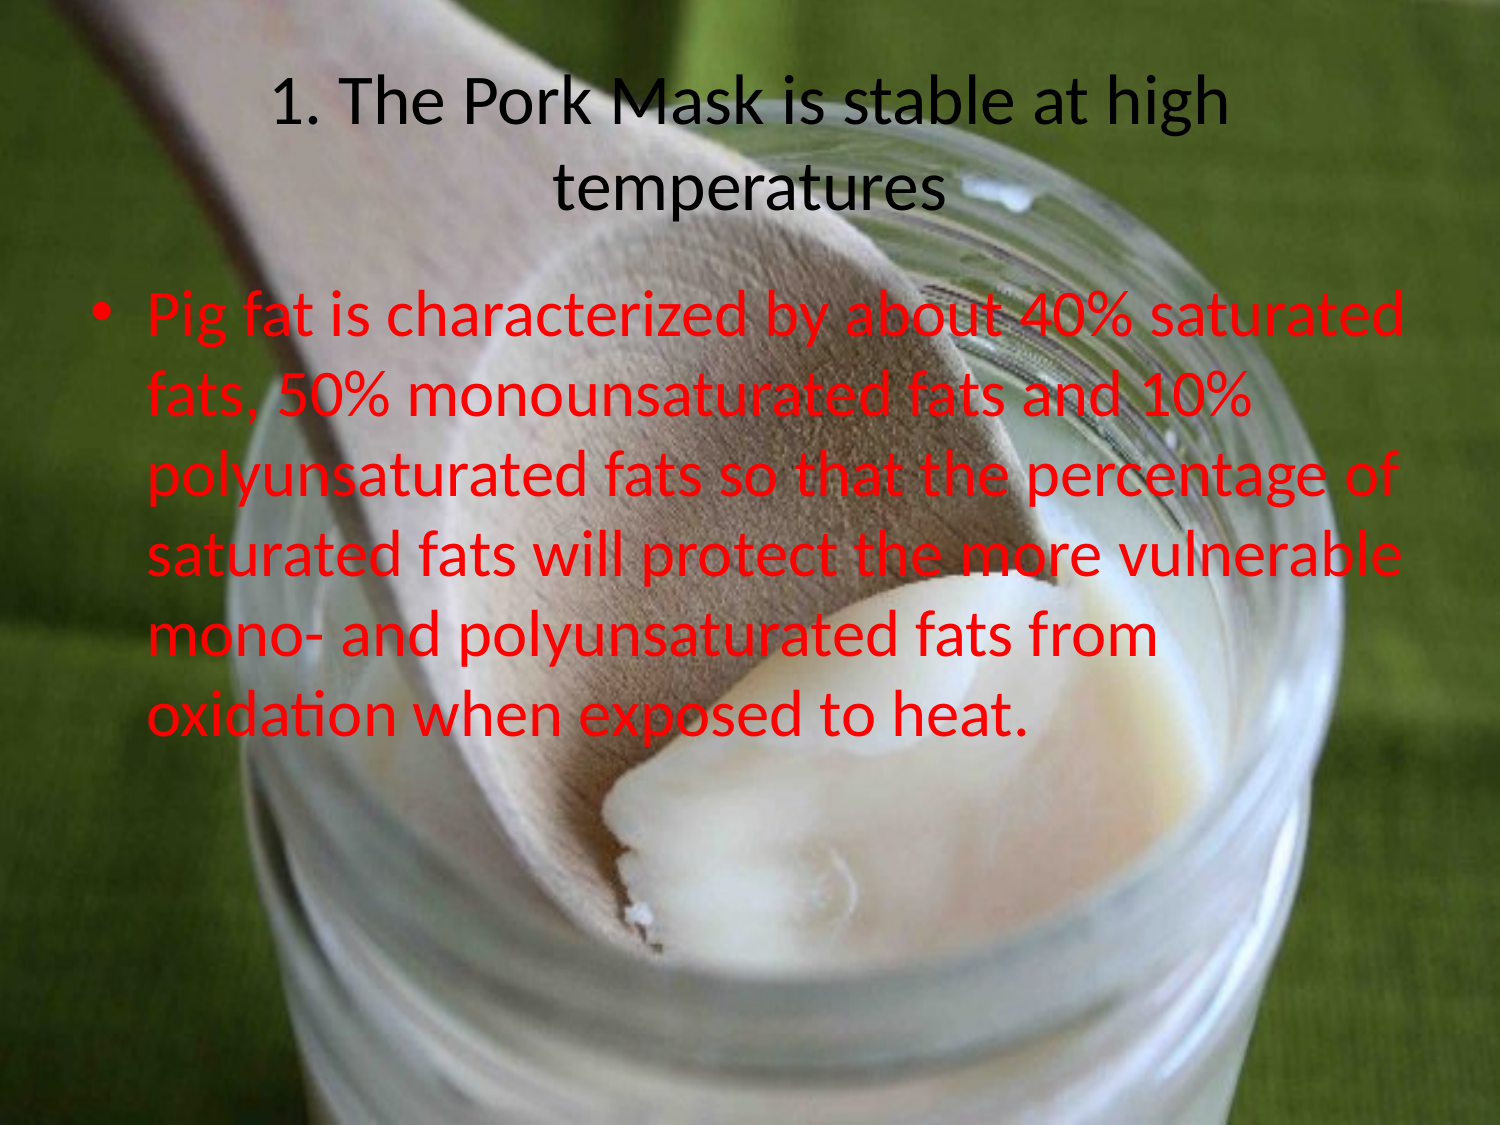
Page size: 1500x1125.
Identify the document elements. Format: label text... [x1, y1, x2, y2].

title 1. The Pork Mask is stable at high temperatures [75, 45, 1425, 233]
list Pig fat is characterized by about 40% saturated fats, 50% monounsaturated fats and 10% polyunsaturated fats so that the percentage of saturated fats will protect the more vulnerable mono- and polyunsaturated fats from oxidation when exposed to heat. [75, 262, 1425, 1005]
picture [0, 0, 1500, 1125]
